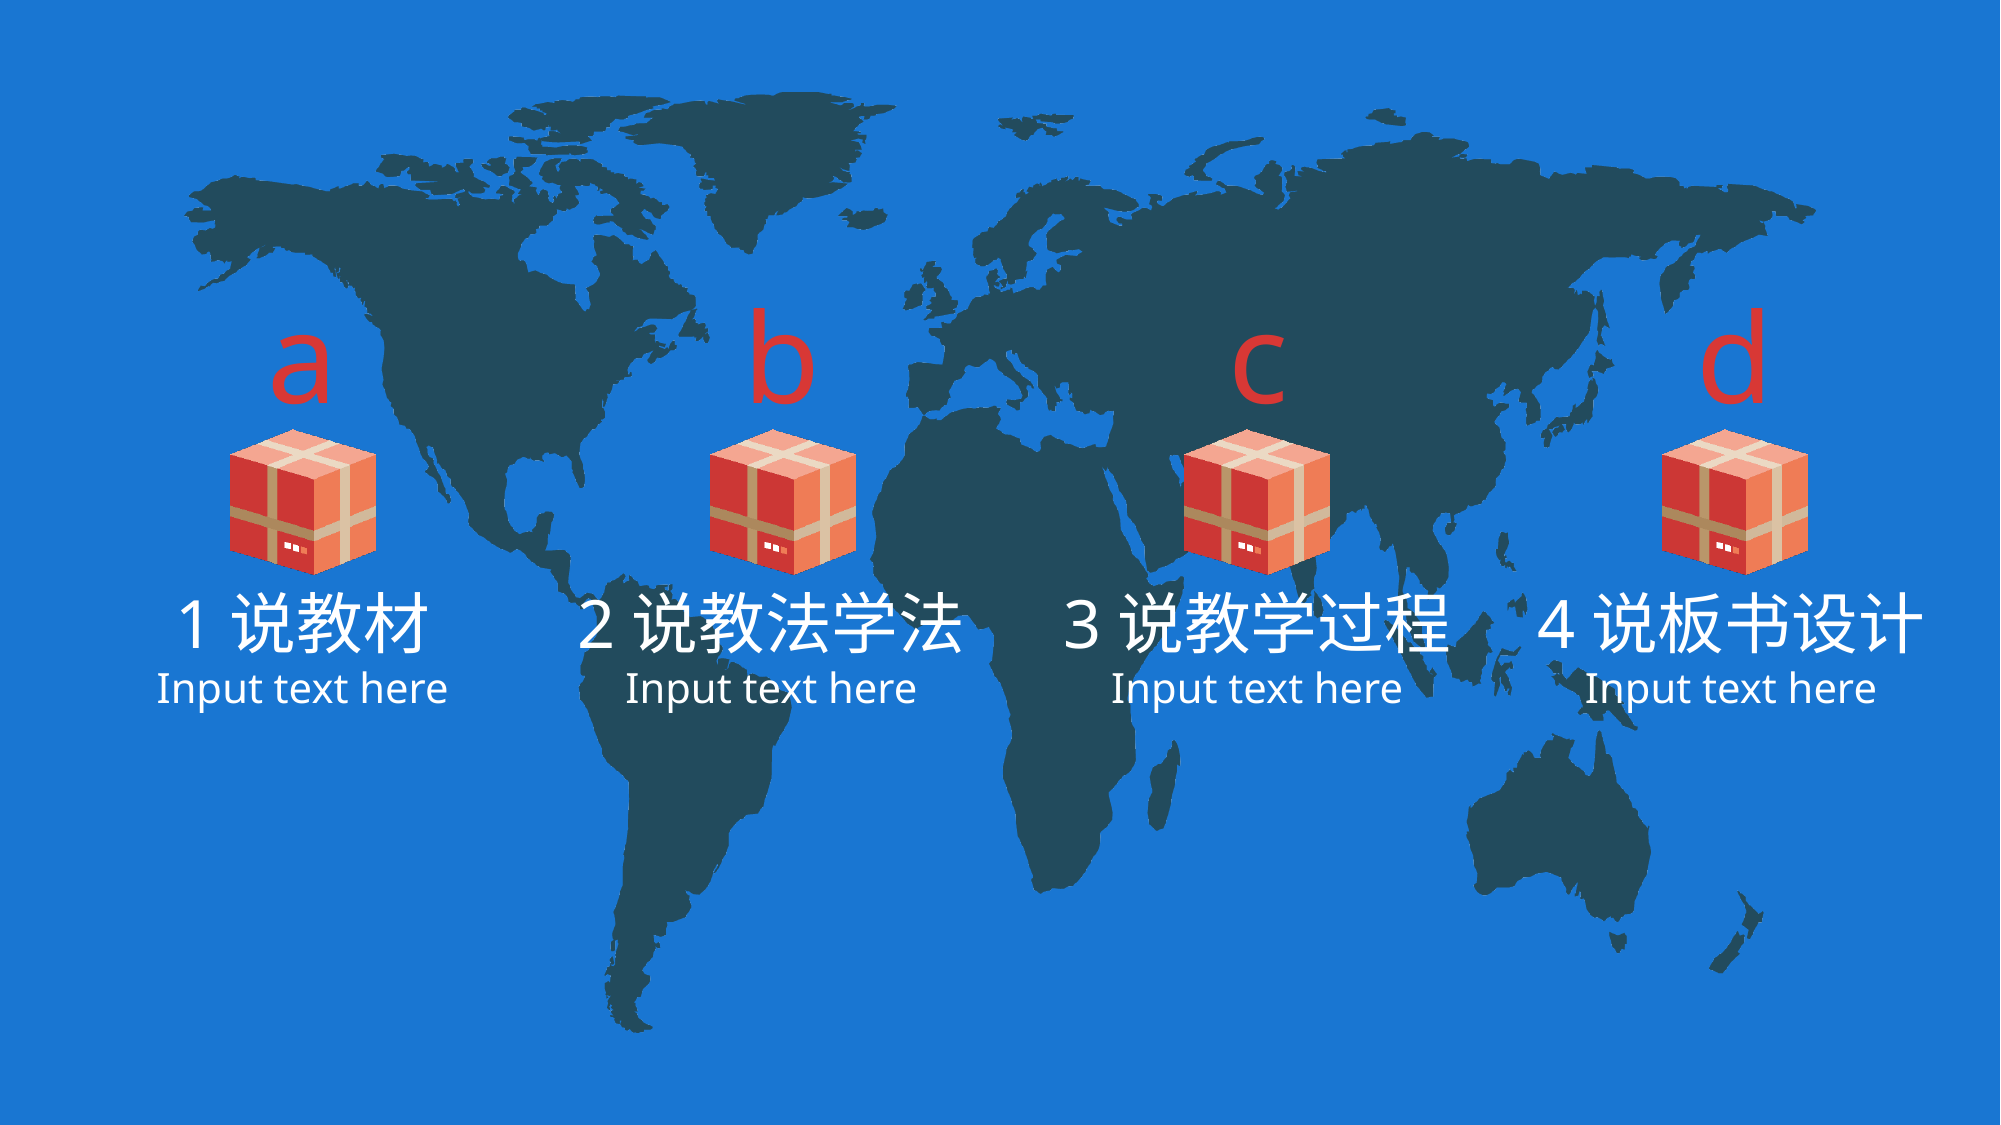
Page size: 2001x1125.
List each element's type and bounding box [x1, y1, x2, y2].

text_box [1532, 271, 1930, 720]
picture [184, 92, 1816, 1033]
text_box [573, 271, 970, 720]
text_box [1058, 271, 1456, 720]
text_box [131, 271, 474, 720]
